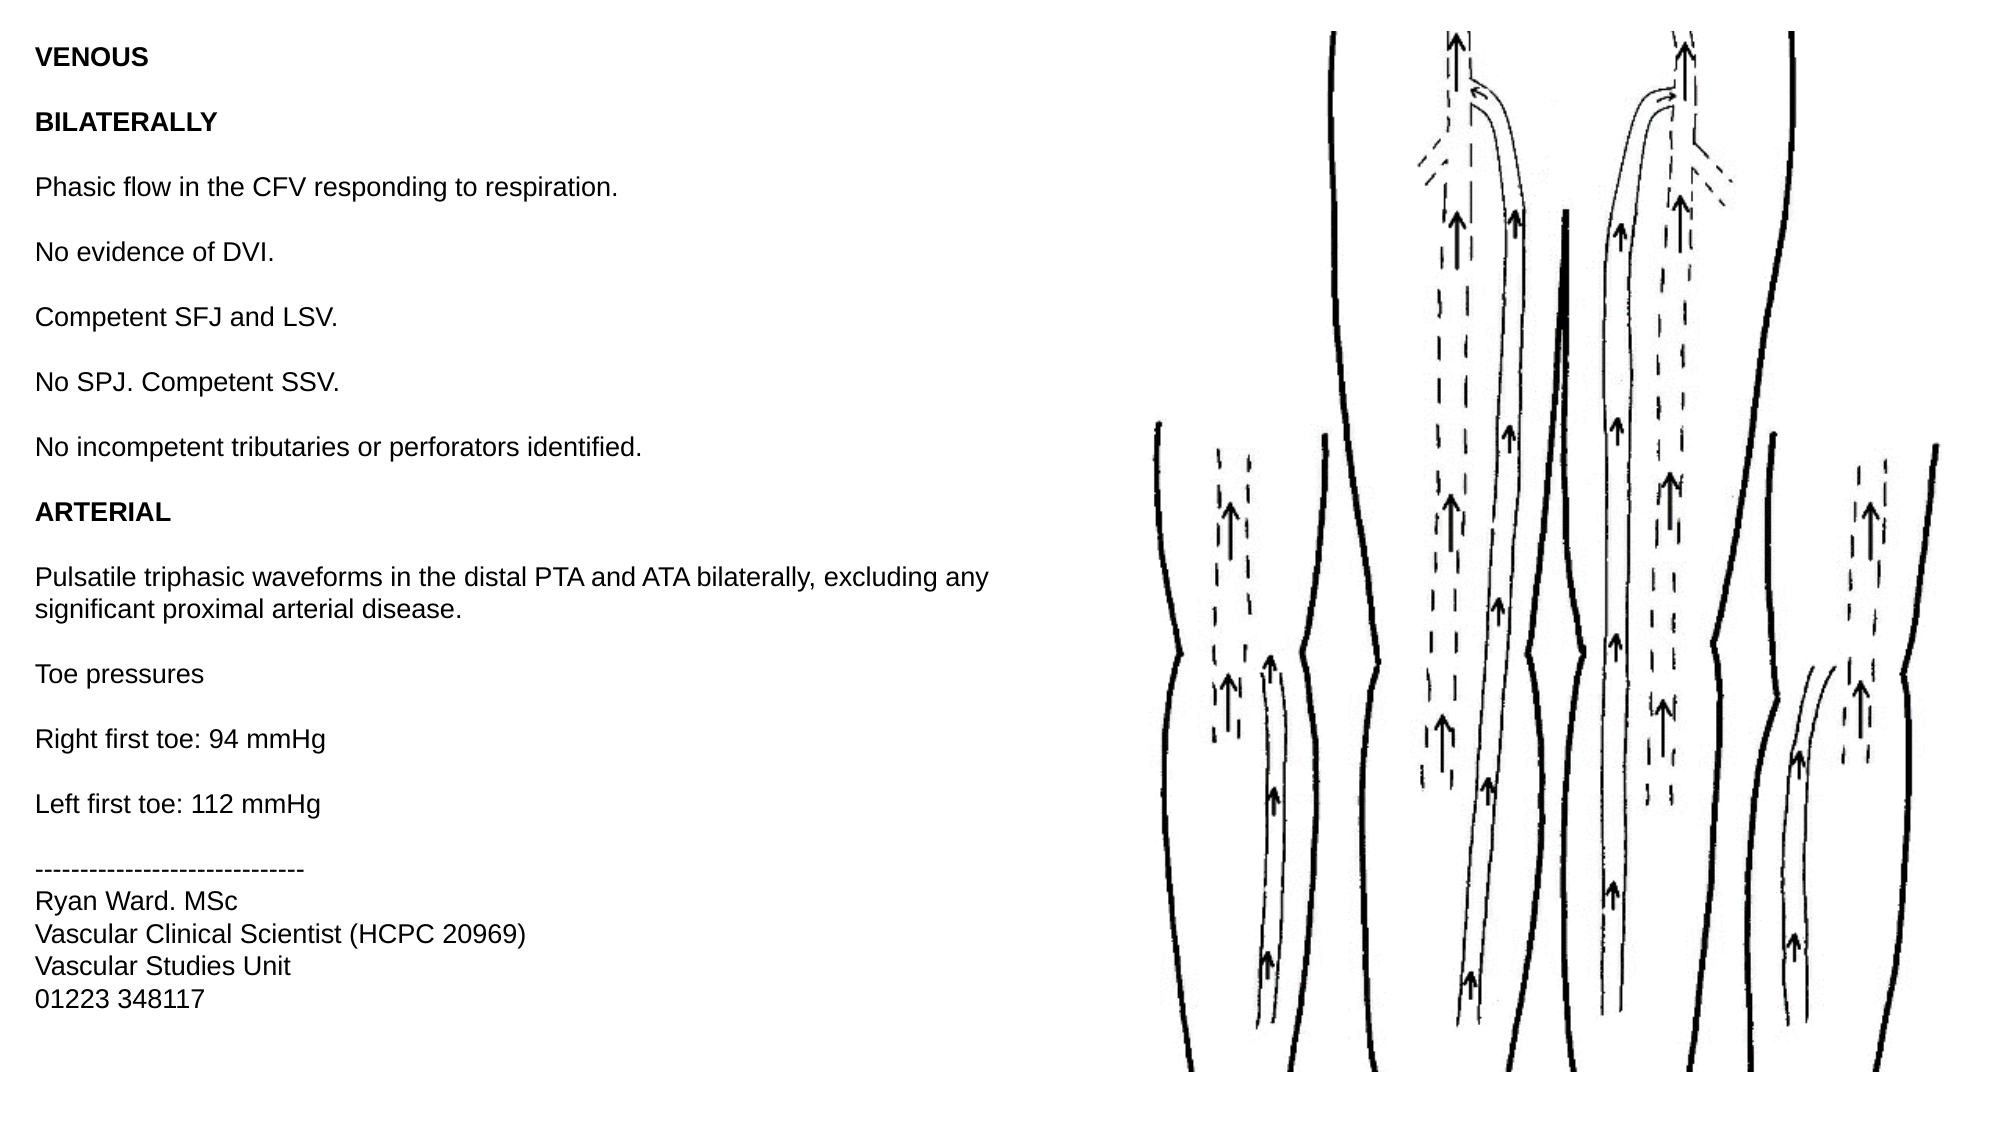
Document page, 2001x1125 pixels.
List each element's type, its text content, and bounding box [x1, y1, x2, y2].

picture [1131, 31, 1942, 1072]
text_box VENOUS BILATERALLY Phasic flow in the CFV responding to respiration. No evidence of DVI. Competent SFJ and LSV. No SPJ. Competent SSV. No incompetent tributaries or perforators identified. ARTERIAL Pulsatile triphasic waveforms in the distal PTA and ATA bilaterally, excluding any significant proximal arterial disease. Toe pressures Right first toe: 94 mmHg Left first toe: 112 mmHg ------------------------------ Ryan Ward. MSc Vascular Clinical Scientist (HCPC 20969) Vascular Studies Unit 01223 348117 [20, 31, 1020, 1022]
